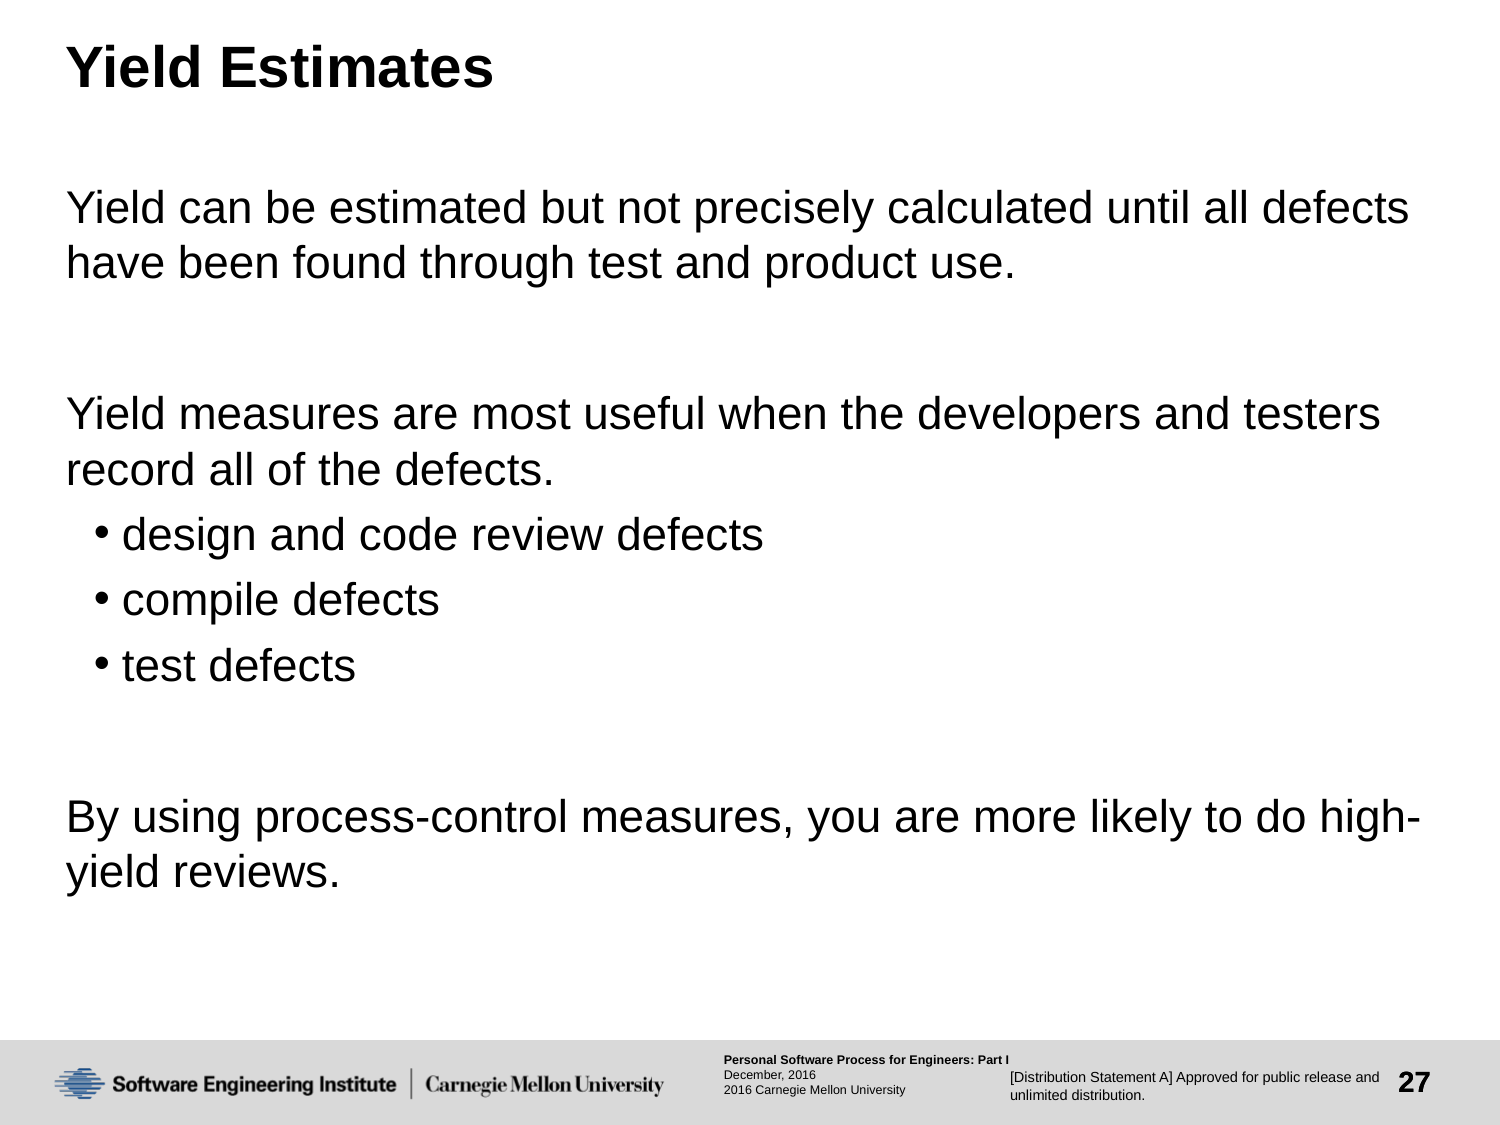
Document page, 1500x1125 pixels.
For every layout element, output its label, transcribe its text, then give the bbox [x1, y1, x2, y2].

title Yield Estimates [65, 37, 1313, 148]
picture [46, 1061, 673, 1104]
list Yield can be estimated but not precisely calculated until all defects have been found through test and product use. Yield measures are most useful when the developers and testers record all of the defects. design and code review defects compile defects test defects By using process-control measures, you are more likely to do high-yield reviews. [65, 177, 1431, 1000]
